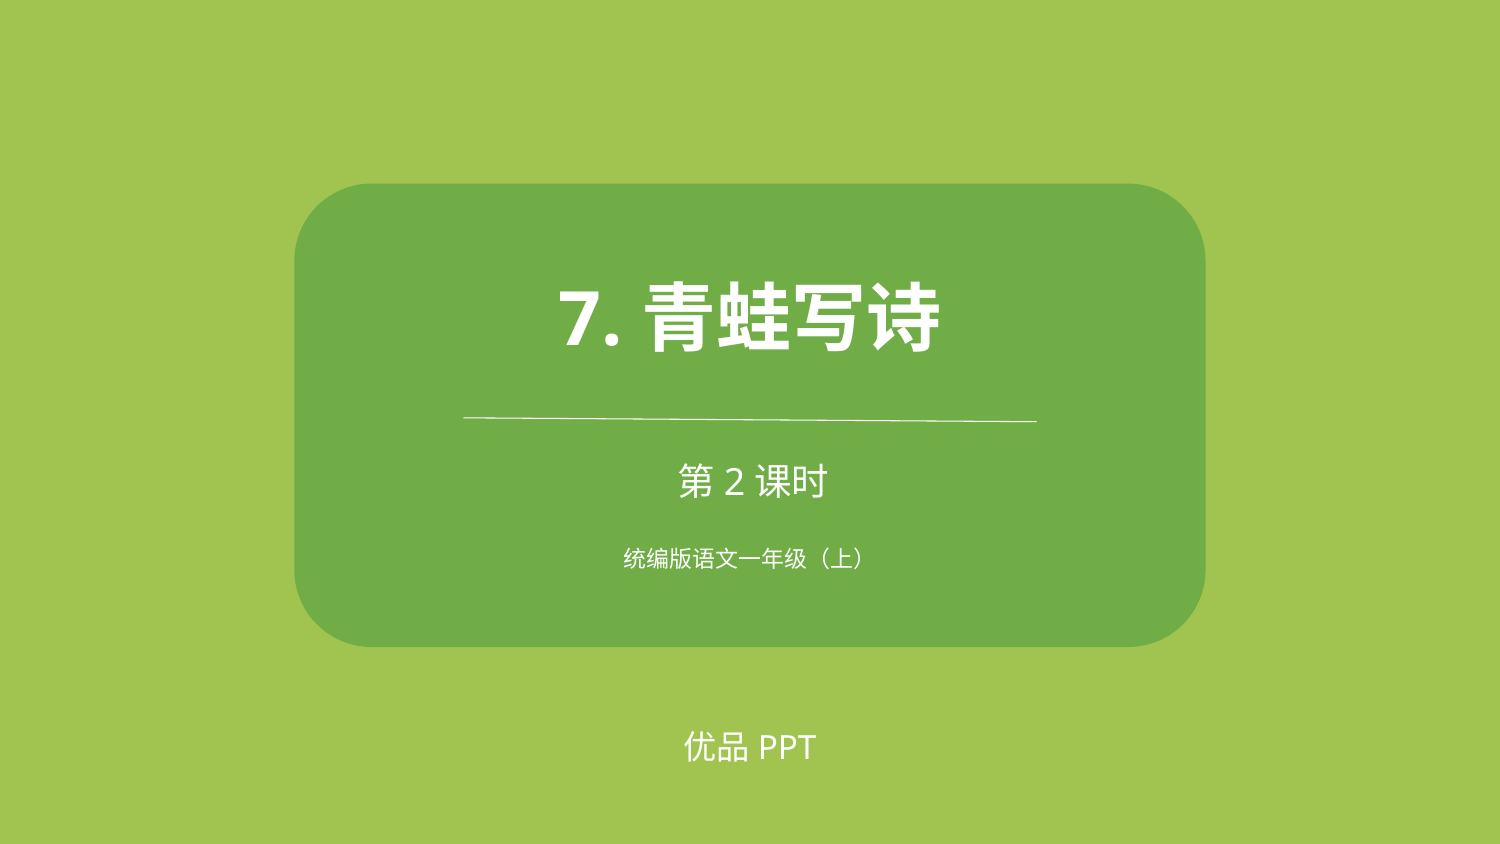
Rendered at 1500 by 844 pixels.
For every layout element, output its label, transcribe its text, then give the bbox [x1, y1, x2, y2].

text_box [293, 578, 1207, 649]
text_box [293, 420, 1207, 538]
title 7.青蛙写诗 [0, 222, 1500, 420]
text_box [303, 182, 1197, 222]
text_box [463, 417, 1037, 422]
text_box 统编版语文一年级（上） [0, 538, 1500, 578]
text_box 优品PPT [0, 714, 1500, 774]
subtitle 第2课时 [622, 457, 884, 506]
